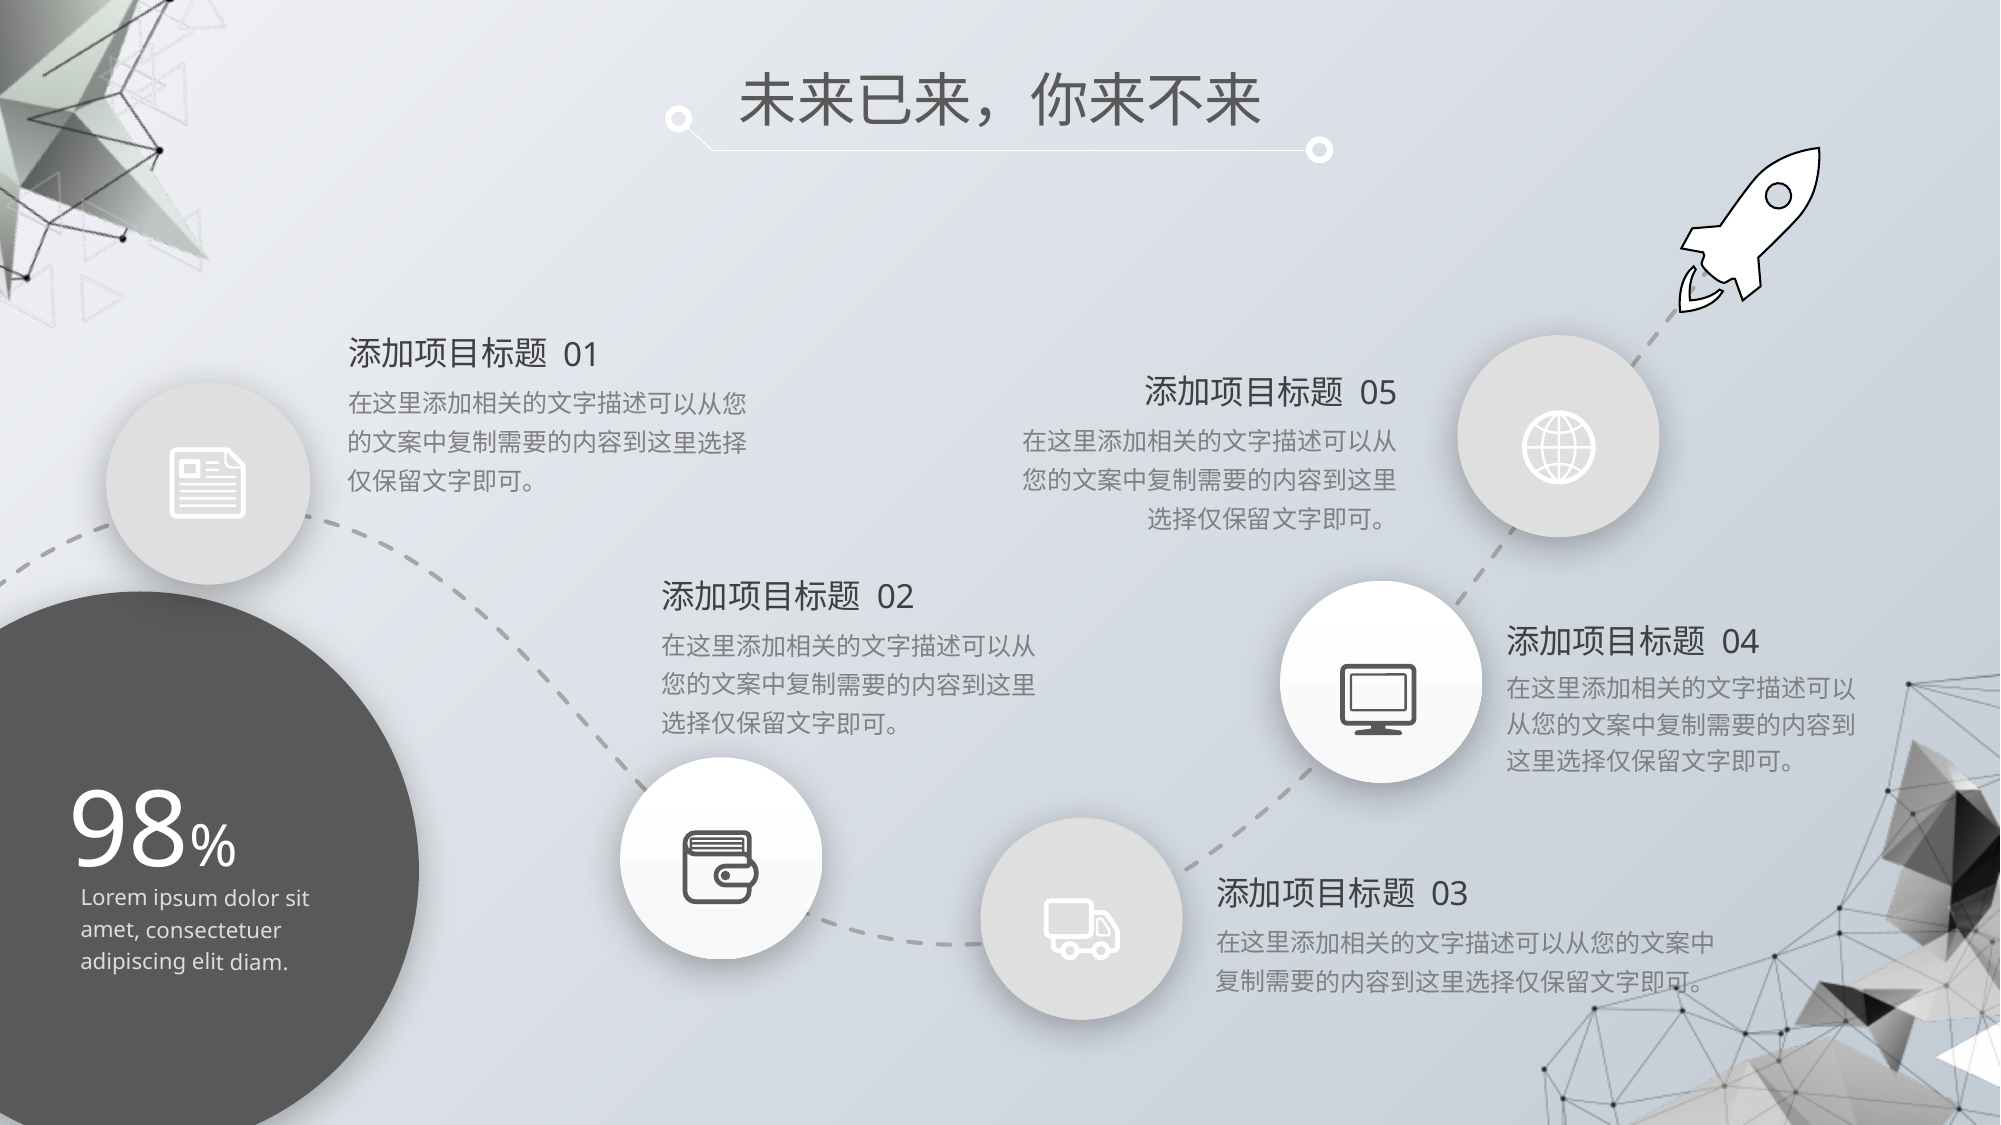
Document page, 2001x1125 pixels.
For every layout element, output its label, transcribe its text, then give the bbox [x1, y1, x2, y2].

picture [1426, 665, 2000, 1125]
text_box [0, 590, 420, 1125]
text_box Lorem ipsum dolor sit amet, consectetuer adipiscing elit diam. [69, 869, 341, 985]
text_box [285, 259, 1706, 945]
text_box 添加项目标题 05 在这里添加相关的文字描述可以从您的文案中复制需要的内容到这里选择仅保留文字即可。 [1014, 354, 1402, 539]
text_box 添加项目标题 02 在这里添加相关的文字描述可以从您的文案中复制需要的内容到这里选择仅保留文字即可。 [657, 558, 1064, 744]
text_box 添加项目标题 04 在这里添加相关的文字描述可以从您的文案中复制需要的内容到这里选择仅保留文字即可。 [1502, 603, 1880, 665]
text_box [105, 381, 312, 586]
text_box [682, 830, 759, 905]
text_box 未来已来，你来不来 [724, 55, 1304, 108]
text_box [1279, 579, 1482, 784]
text_box [1043, 898, 1120, 961]
text_box [619, 756, 824, 961]
picture [0, 0, 382, 393]
text_box [1679, 146, 1821, 303]
text_box [979, 816, 1184, 1021]
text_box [668, 108, 1331, 161]
text_box [0, 532, 106, 611]
text_box [1340, 663, 1417, 736]
text_box [1521, 410, 1596, 485]
text_box [169, 447, 246, 519]
text_box 98% [69, 779, 292, 880]
text_box 添加项目标题 01 在这里添加相关的文字描述可以从您的文案中复制需要的内容到这里选择仅保留文字即可。 [343, 316, 760, 501]
text_box [1456, 334, 1661, 539]
text_box [1678, 264, 1725, 313]
text_box 添加项目标题 03 在这里添加相关的文字描述可以从您的文案中复制需要的内容到这里选择仅保留文字即可。 [1211, 855, 1426, 1001]
